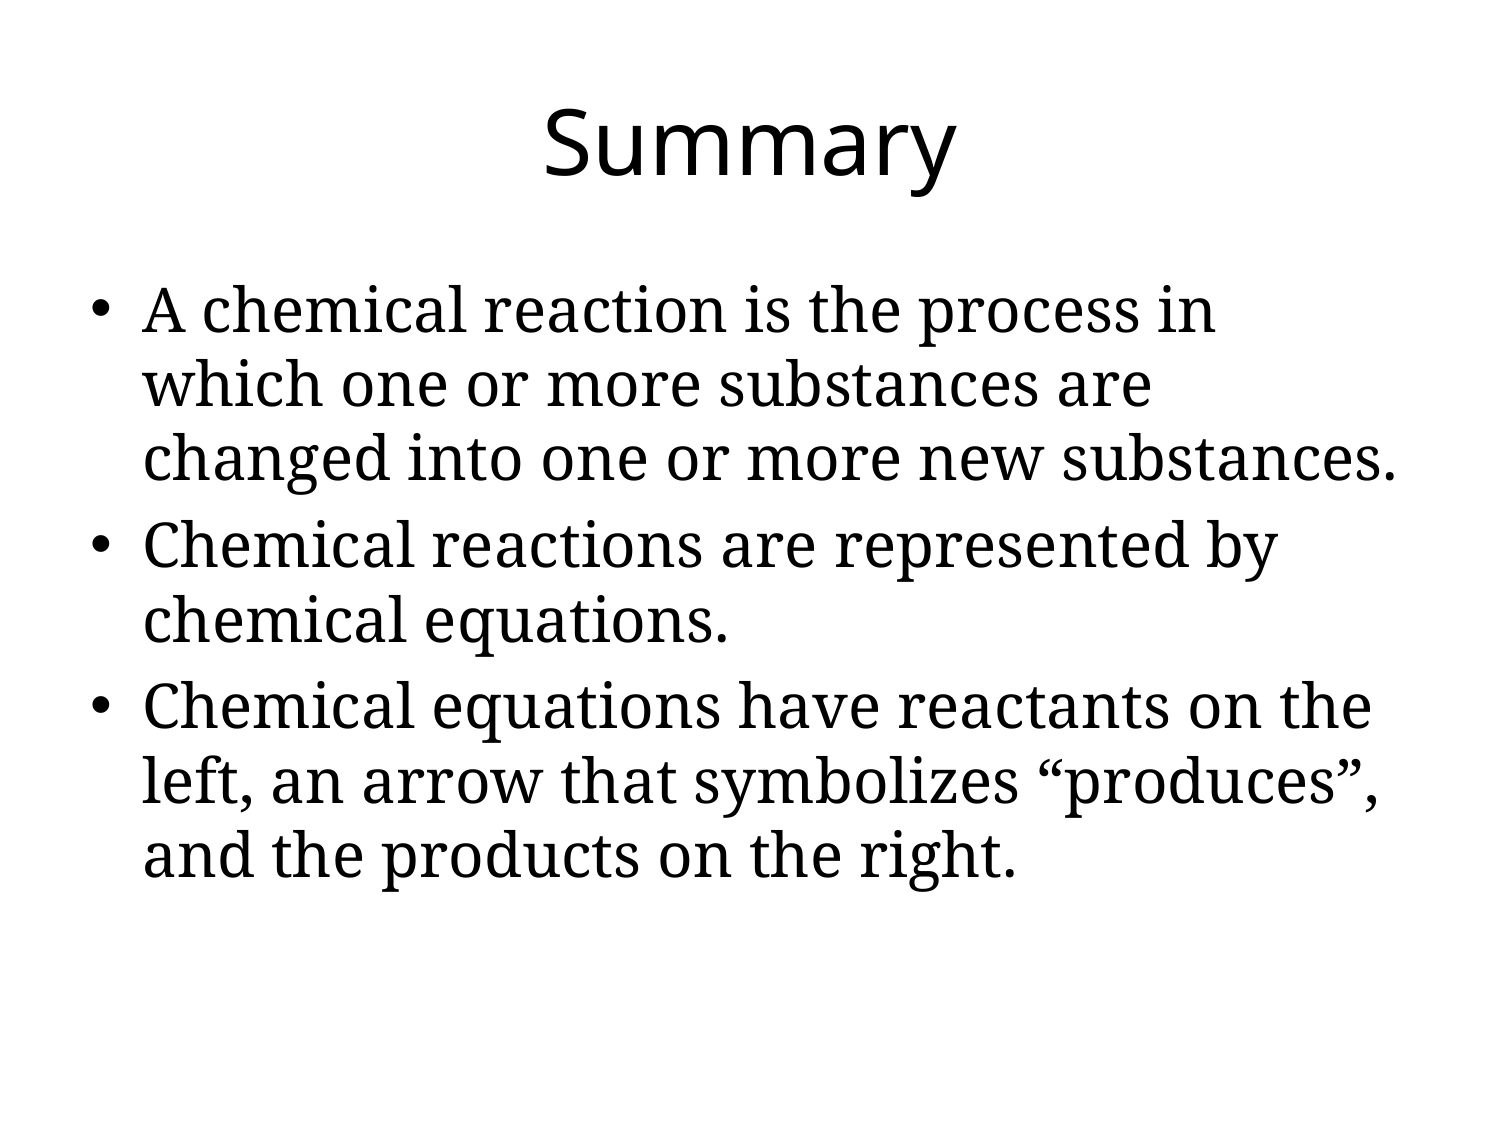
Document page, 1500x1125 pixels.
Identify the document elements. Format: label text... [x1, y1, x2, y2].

list A chemical reaction is the process in which one or more substances are changed into one or more new substances. Chemical reactions are represented by chemical equations. Chemical equations have reactants on the left, an arrow that symbolizes “produces”, and the products on the right. [75, 262, 1425, 1005]
title Summary [75, 45, 1425, 233]
